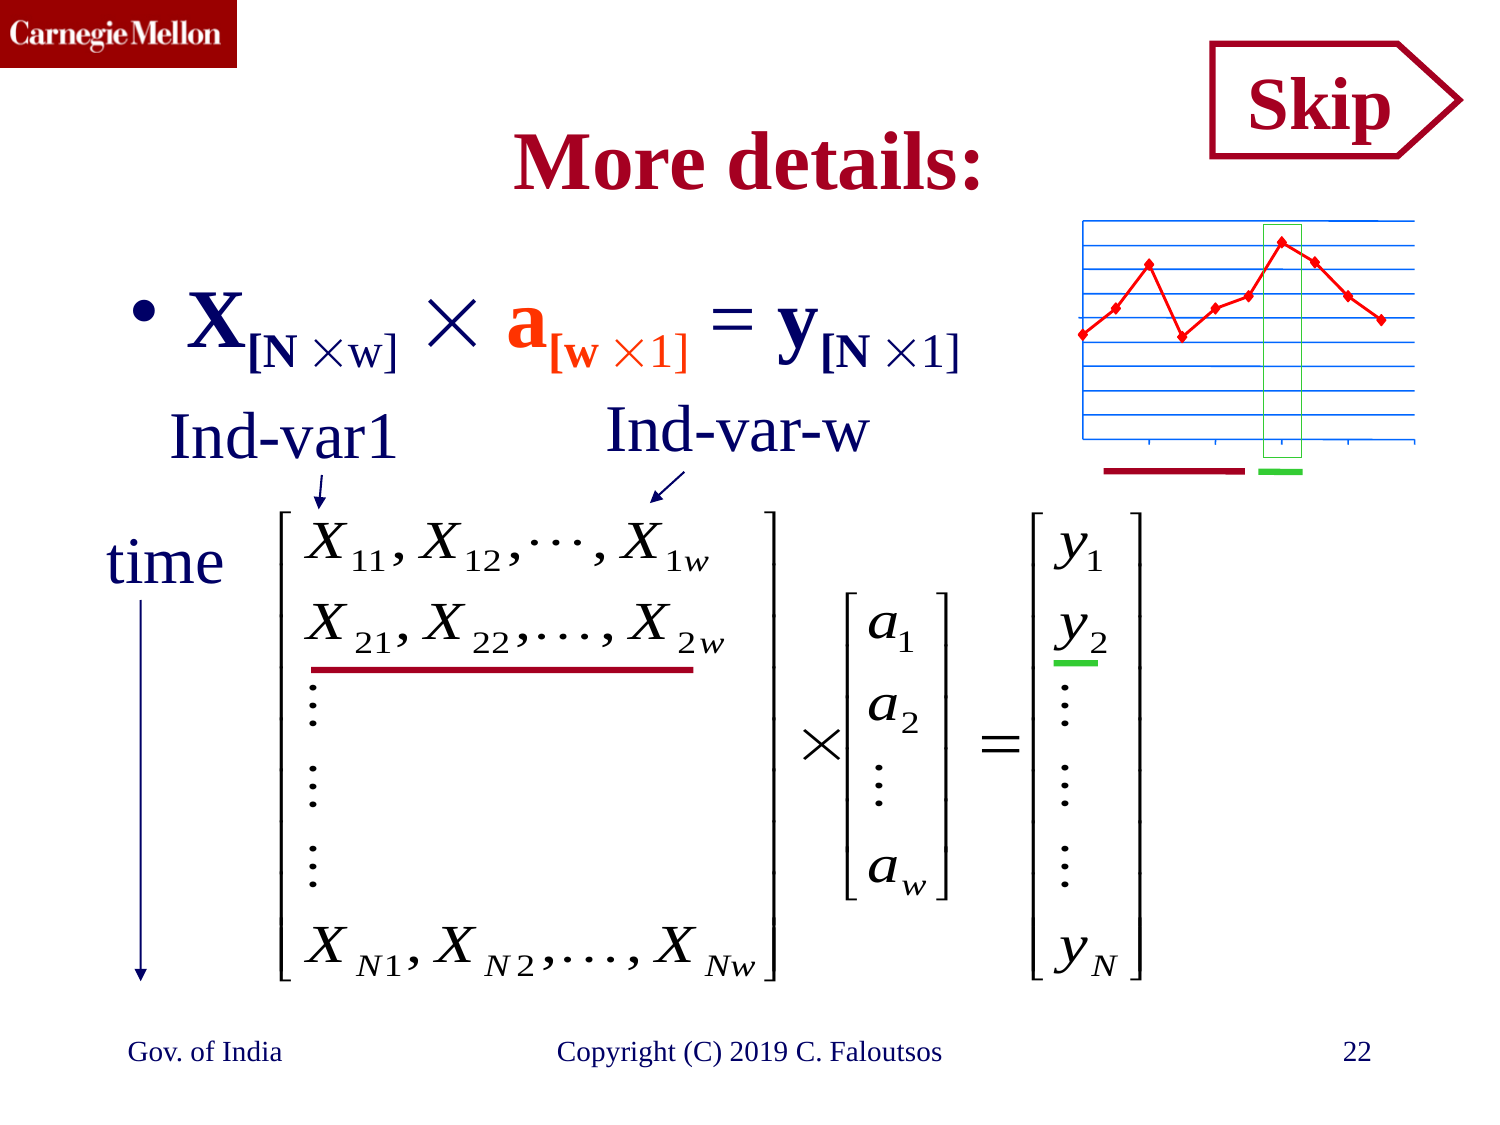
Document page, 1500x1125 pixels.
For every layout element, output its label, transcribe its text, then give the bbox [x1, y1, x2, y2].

text_box Ind-var-w [590, 377, 887, 473]
text_box [1263, 453, 1302, 458]
text_box [651, 471, 685, 499]
text_box time [91, 509, 241, 604]
footer Copyright (C) 2019 C. Faloutsos [512, 1024, 988, 1101]
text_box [264, 500, 1169, 993]
list X[N w]  a[w 1] = y[N 1] [115, 255, 1391, 932]
picture [0, 0, 237, 68]
text_box [313, 474, 327, 499]
slide_number 22 [1074, 1024, 1388, 1101]
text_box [1078, 220, 1415, 445]
text_box Ind-var1 [154, 384, 415, 479]
slide_number Gov. of India [112, 1024, 426, 1101]
title More details: [112, 99, 1388, 213]
text_box Skip [1212, 43, 1460, 157]
text_box [134, 599, 147, 982]
